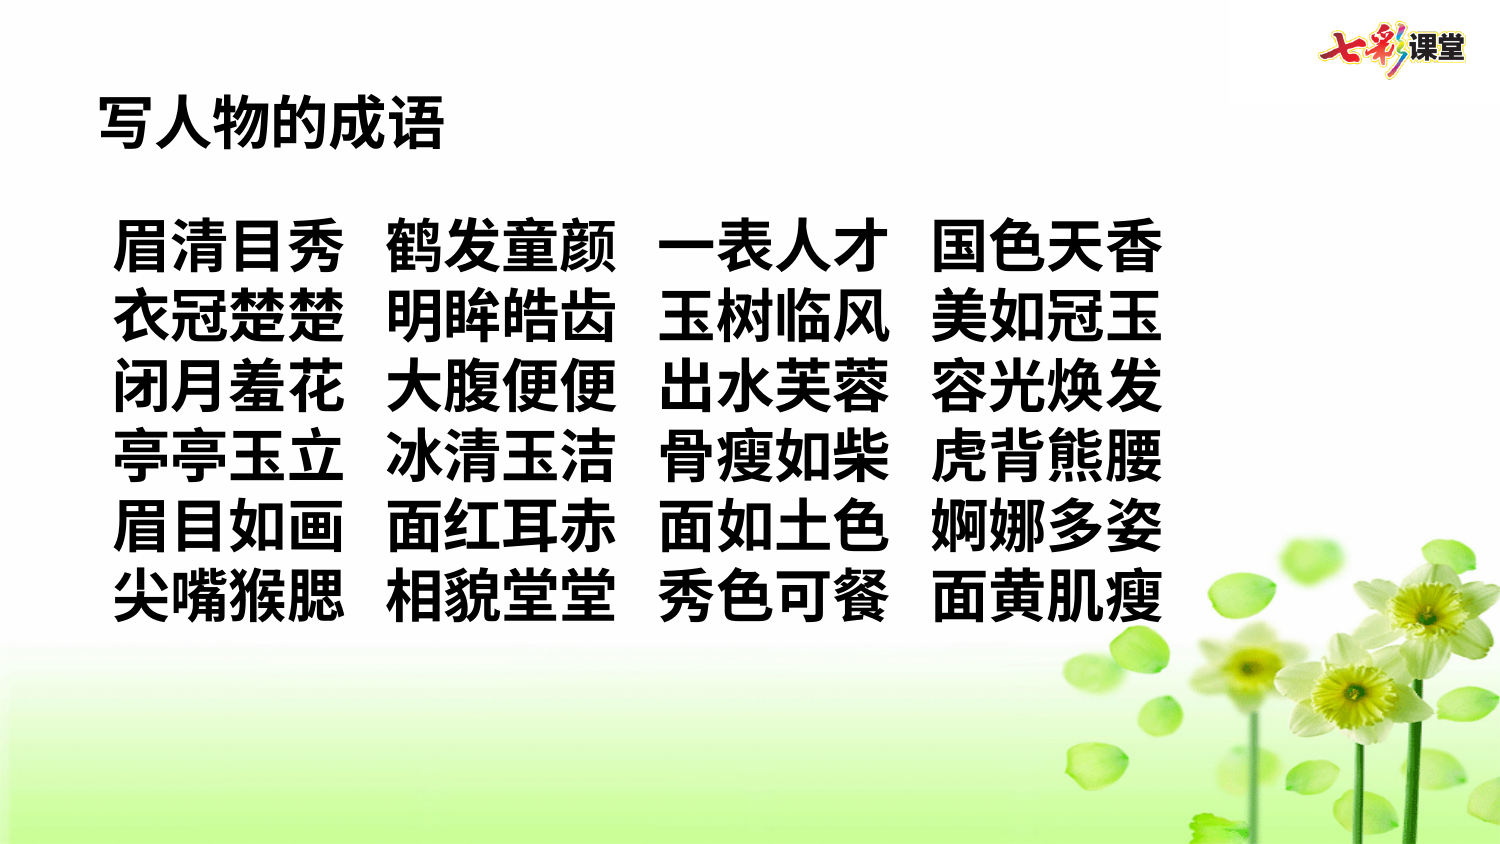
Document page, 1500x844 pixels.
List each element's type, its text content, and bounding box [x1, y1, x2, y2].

text_box 写人物的成语 [81, 78, 572, 164]
text_box 眉清目秀 鹤发童颜 一表人才 国色天香 衣冠楚楚 明眸皓齿 玉树临风 美如冠玉 闭月羞花 大腹便便 出水芙蓉 容光焕发 亭亭玉立 冰清玉洁 骨瘦如柴 虎背熊腰 眉目如画 面红耳赤 面如土色 婀娜多姿 尖嘴猴腮 相貌堂堂 秀色可餐 面黄肌瘦 [97, 202, 1500, 637]
picture [0, 0, 1500, 844]
